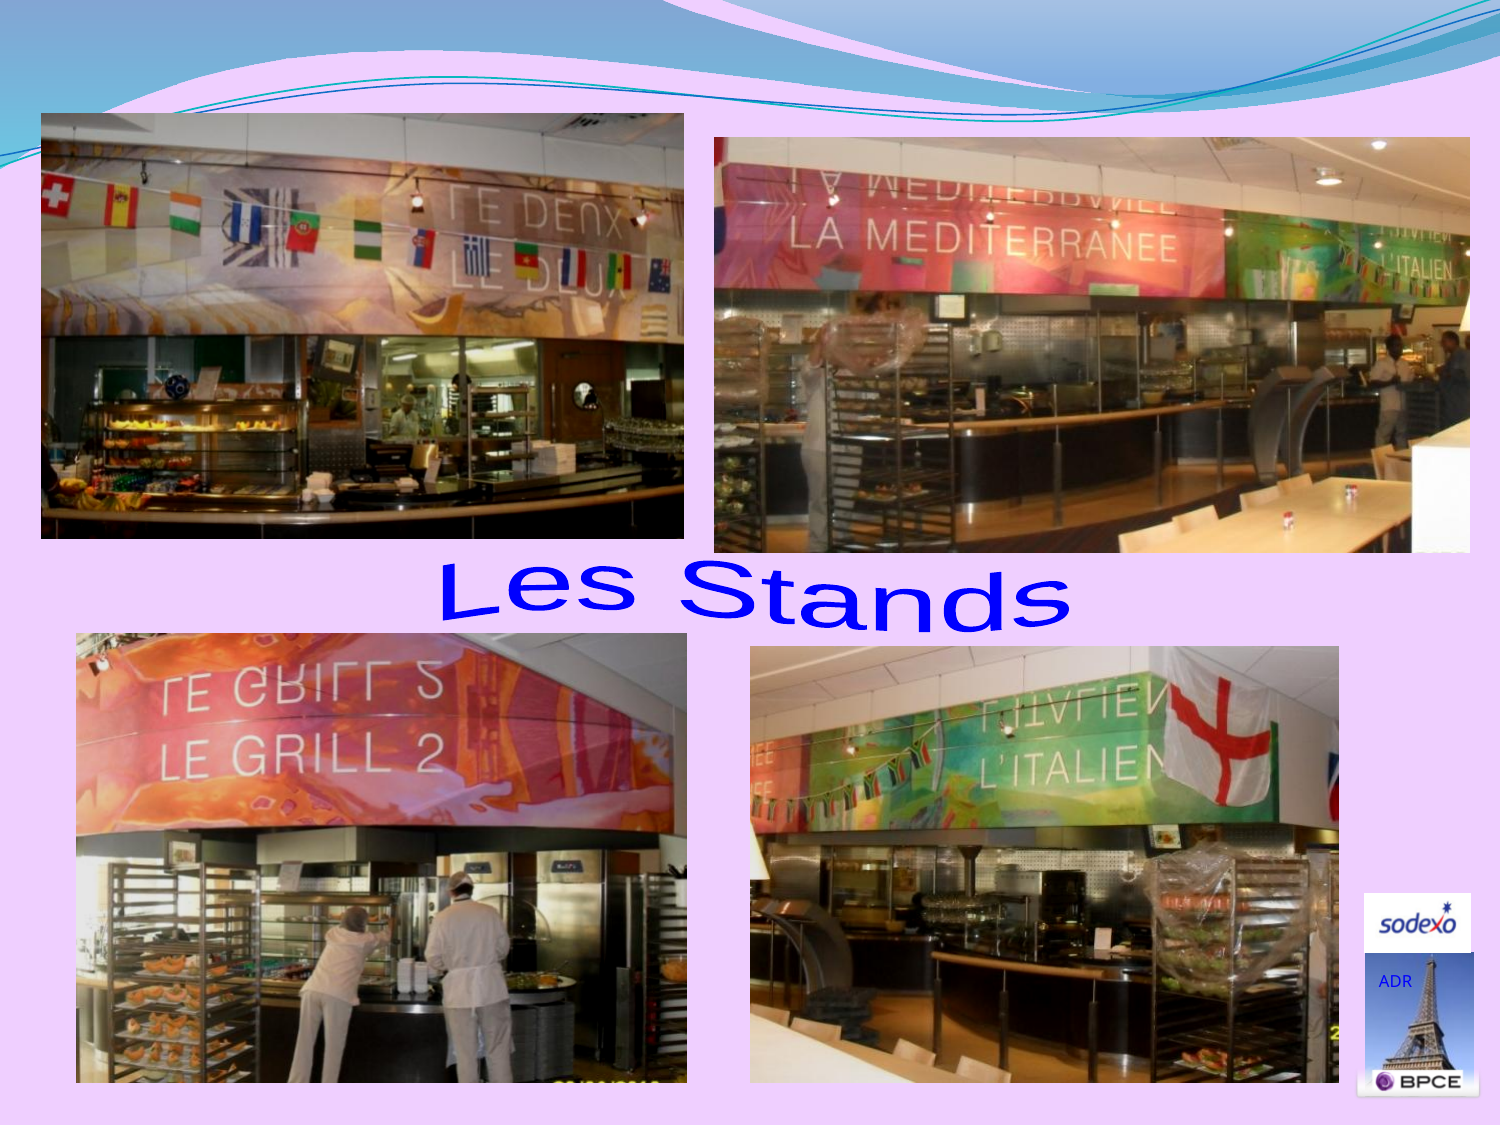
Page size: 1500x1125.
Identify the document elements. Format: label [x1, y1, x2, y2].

picture [76, 632, 687, 1083]
text_box [1354, 892, 1483, 1102]
picture [40, 113, 684, 540]
picture [749, 645, 1339, 1083]
picture [714, 136, 1470, 554]
